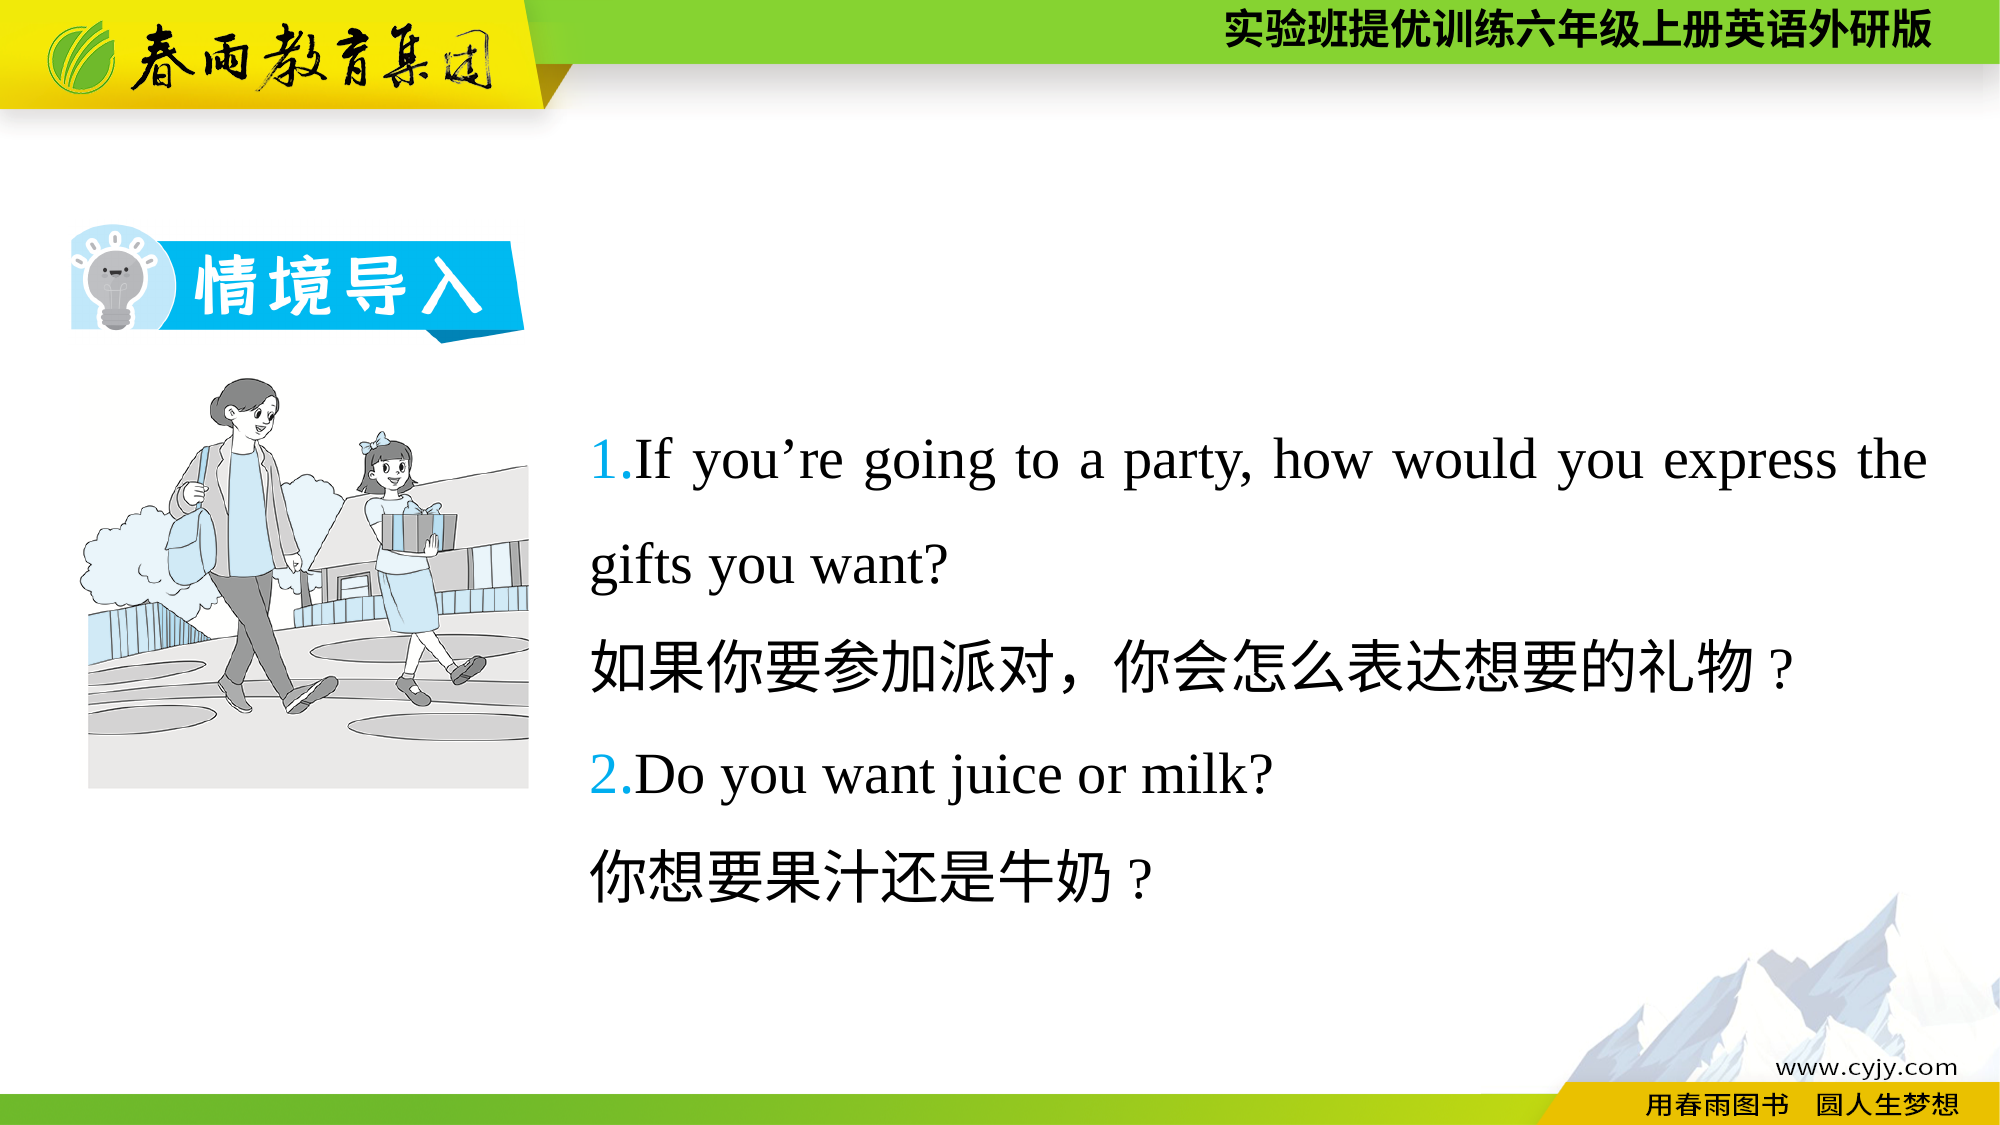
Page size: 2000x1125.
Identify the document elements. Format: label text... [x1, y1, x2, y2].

picture [0, 0, 2000, 1125]
list 1.If you’re going to a party, how would you express the gifts you want? 如果你要参加派对，你会怎么表达想要的礼物? 2.Do you want juice or milk? 你想要果汁还是牛奶? [574, 377, 1944, 910]
